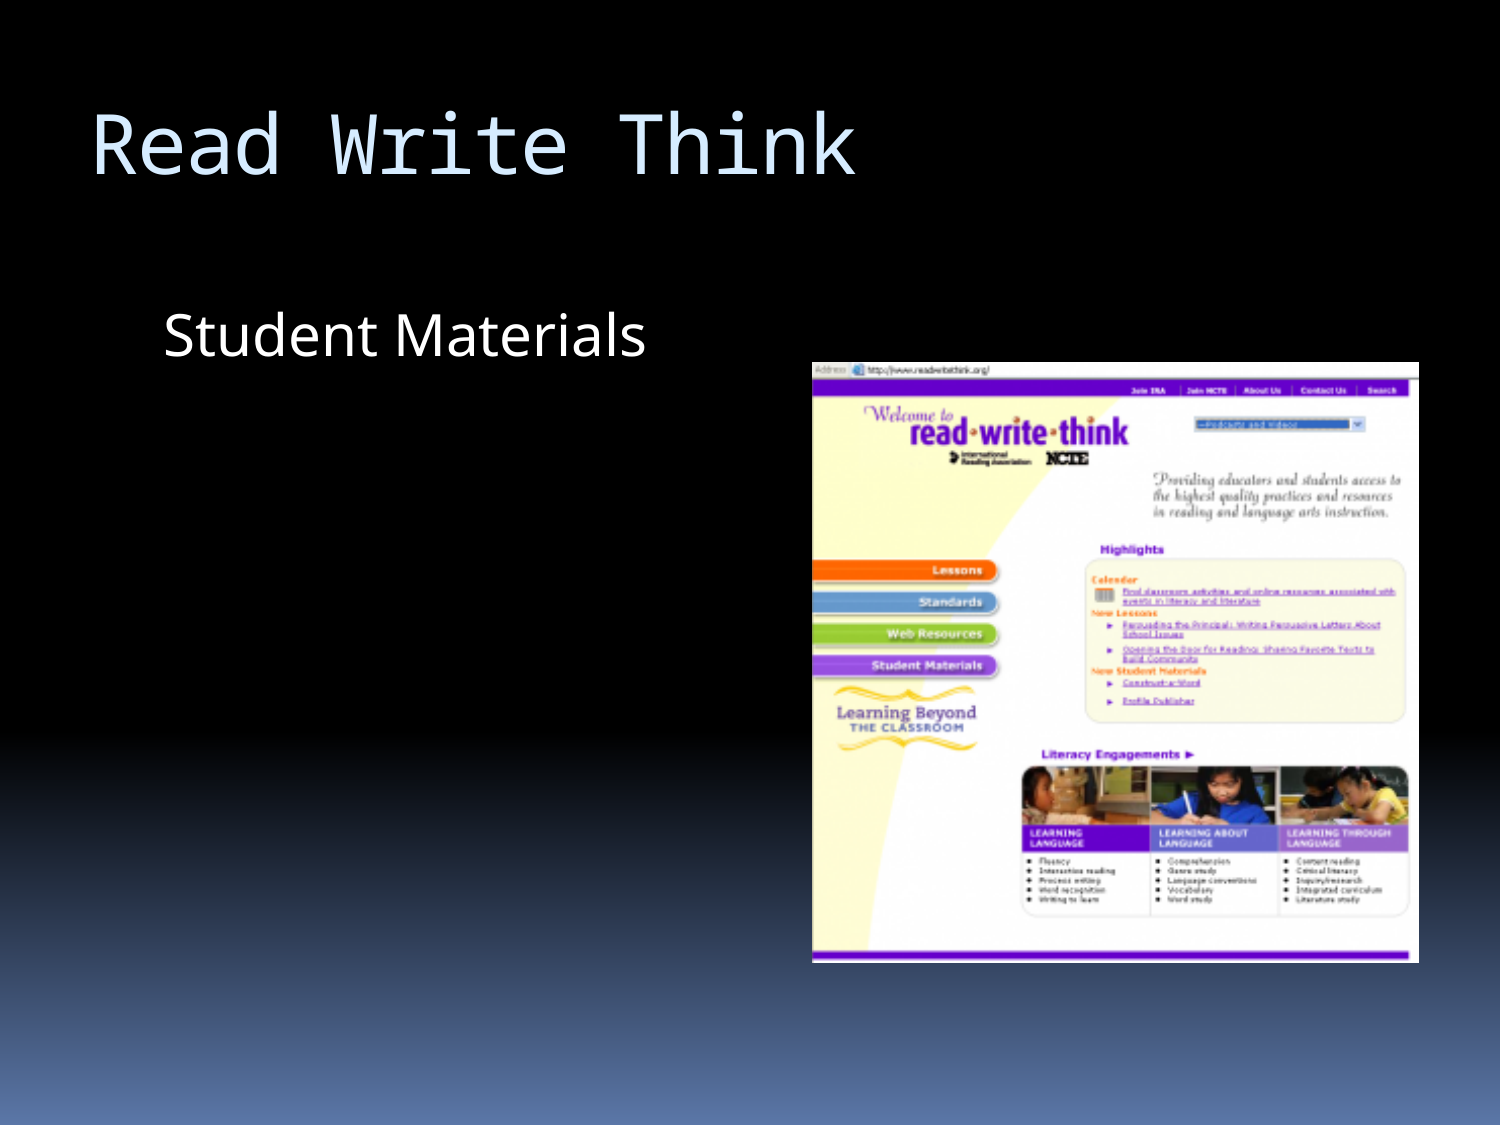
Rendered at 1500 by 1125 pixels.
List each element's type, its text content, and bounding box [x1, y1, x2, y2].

title Read Write Think [75, 83, 1425, 234]
list Student Materials [76, 290, 739, 1033]
picture [811, 361, 1419, 963]
